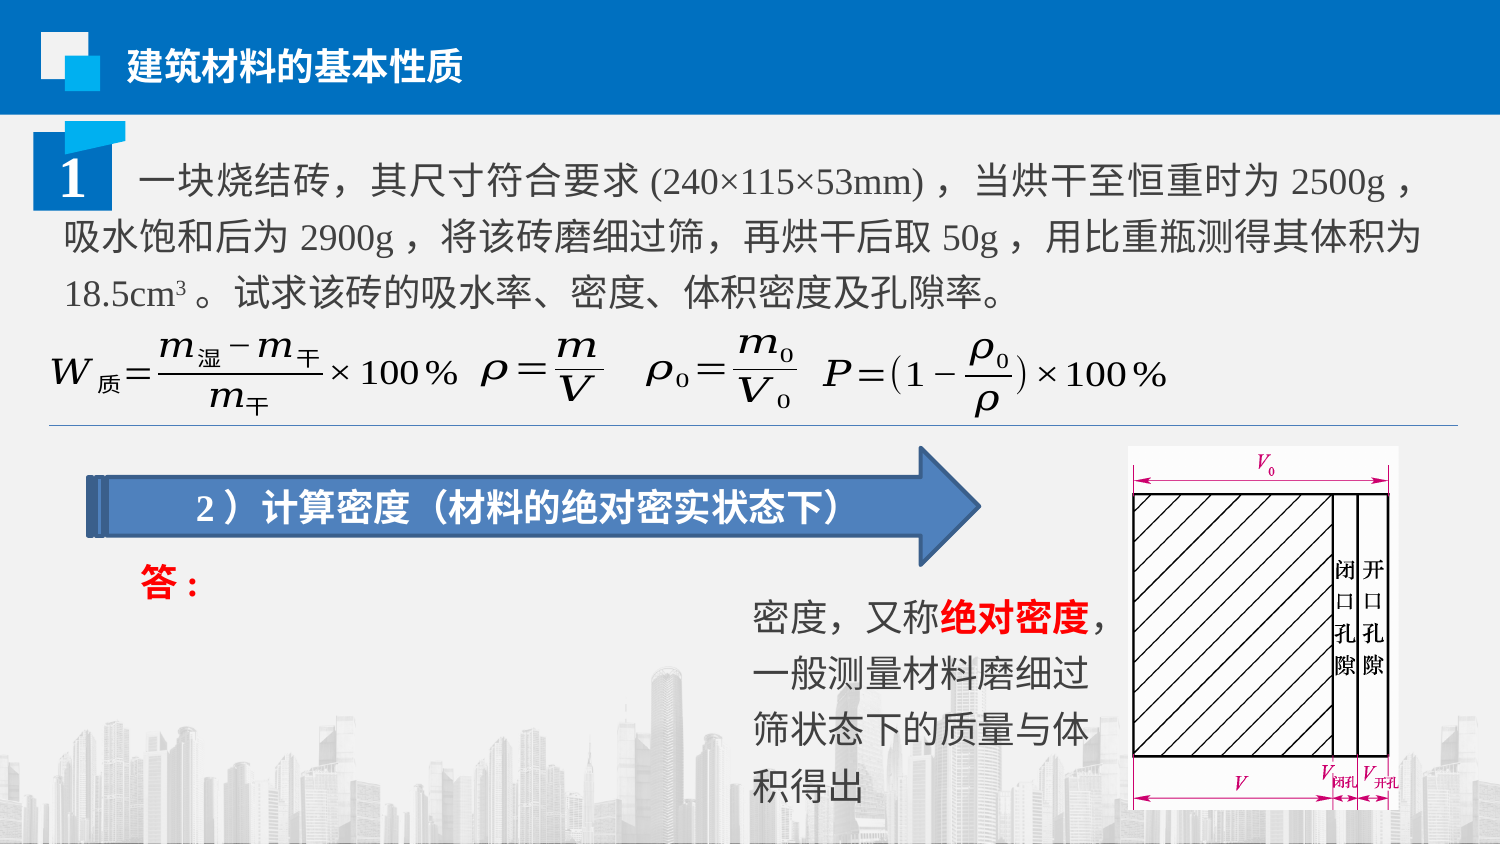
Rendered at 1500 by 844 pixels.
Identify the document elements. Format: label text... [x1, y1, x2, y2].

text_box 1 [33, 132, 112, 211]
text_box [39, 30, 91, 81]
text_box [737, 445, 1399, 818]
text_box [124, 522, 560, 786]
text_box 一块烧结砖，其尺寸符合要求(240×115×53mm)，当烘干至恒重时为2500g，吸水饱和后为2900g，将该砖磨细过筛，再烘干后取50g，用比重瓶测得其体积为18.5cm3。试求该砖的吸水率、密度、体积密度及孔隙率。 [49, 138, 1448, 322]
text_box [63, 54, 102, 93]
text_box [64, 121, 126, 155]
text_box 2）计算密度（材料的绝对密实状态下） [86, 474, 732, 538]
text_box 建筑材料的基本性质 [112, 35, 715, 96]
text_box [0, 1, 1500, 117]
